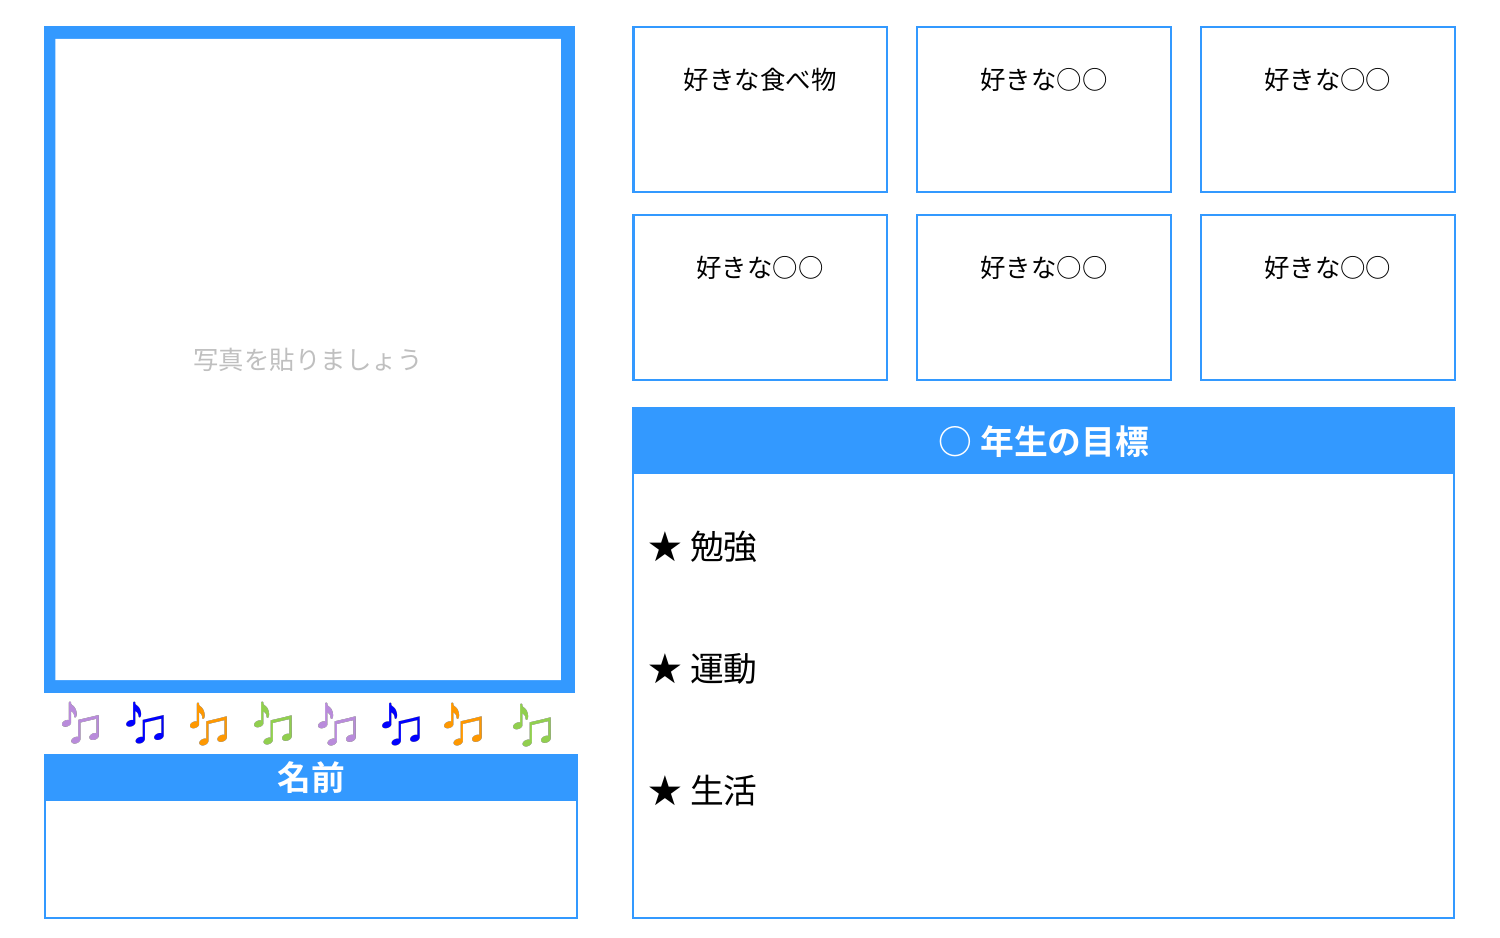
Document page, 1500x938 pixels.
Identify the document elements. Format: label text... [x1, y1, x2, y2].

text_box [45, 755, 577, 918]
text_box 好きな食べ物 [632, 26, 888, 193]
picture [245, 695, 301, 751]
picture [52, 695, 108, 750]
text_box 好きな○○ [916, 26, 1172, 193]
text_box 好きな○○ [1200, 26, 1456, 193]
text_box 好きな○○ [632, 214, 888, 381]
picture [181, 696, 237, 752]
picture [435, 696, 491, 752]
picture [504, 697, 560, 753]
text_box ○年生の目標 [632, 407, 1455, 474]
text_box ★勉強 ★運動 ★生活 [632, 474, 1455, 919]
picture [309, 696, 365, 752]
text_box 好きな○○ [1200, 214, 1456, 381]
text_box 好きな○○ [916, 214, 1172, 381]
picture [373, 696, 429, 752]
picture [117, 695, 173, 750]
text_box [43, 25, 576, 694]
